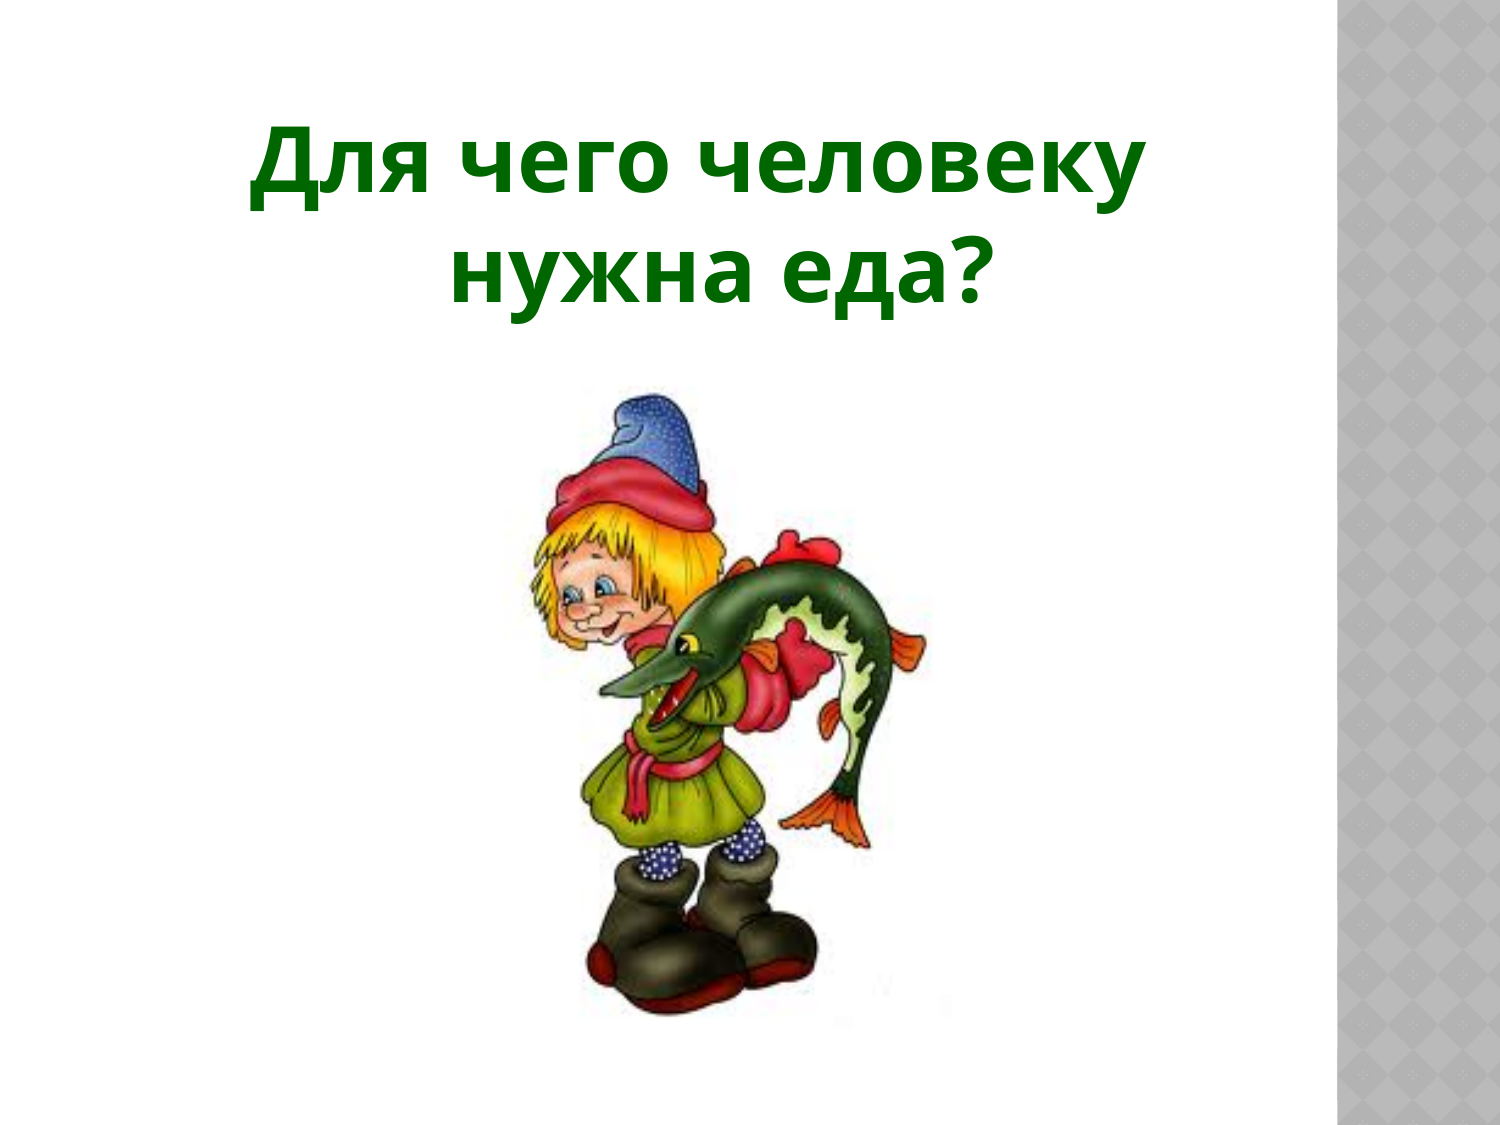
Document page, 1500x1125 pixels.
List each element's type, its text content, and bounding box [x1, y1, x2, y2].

list Для чего человеку нужна еда? [105, 93, 1293, 399]
picture [503, 386, 988, 1055]
